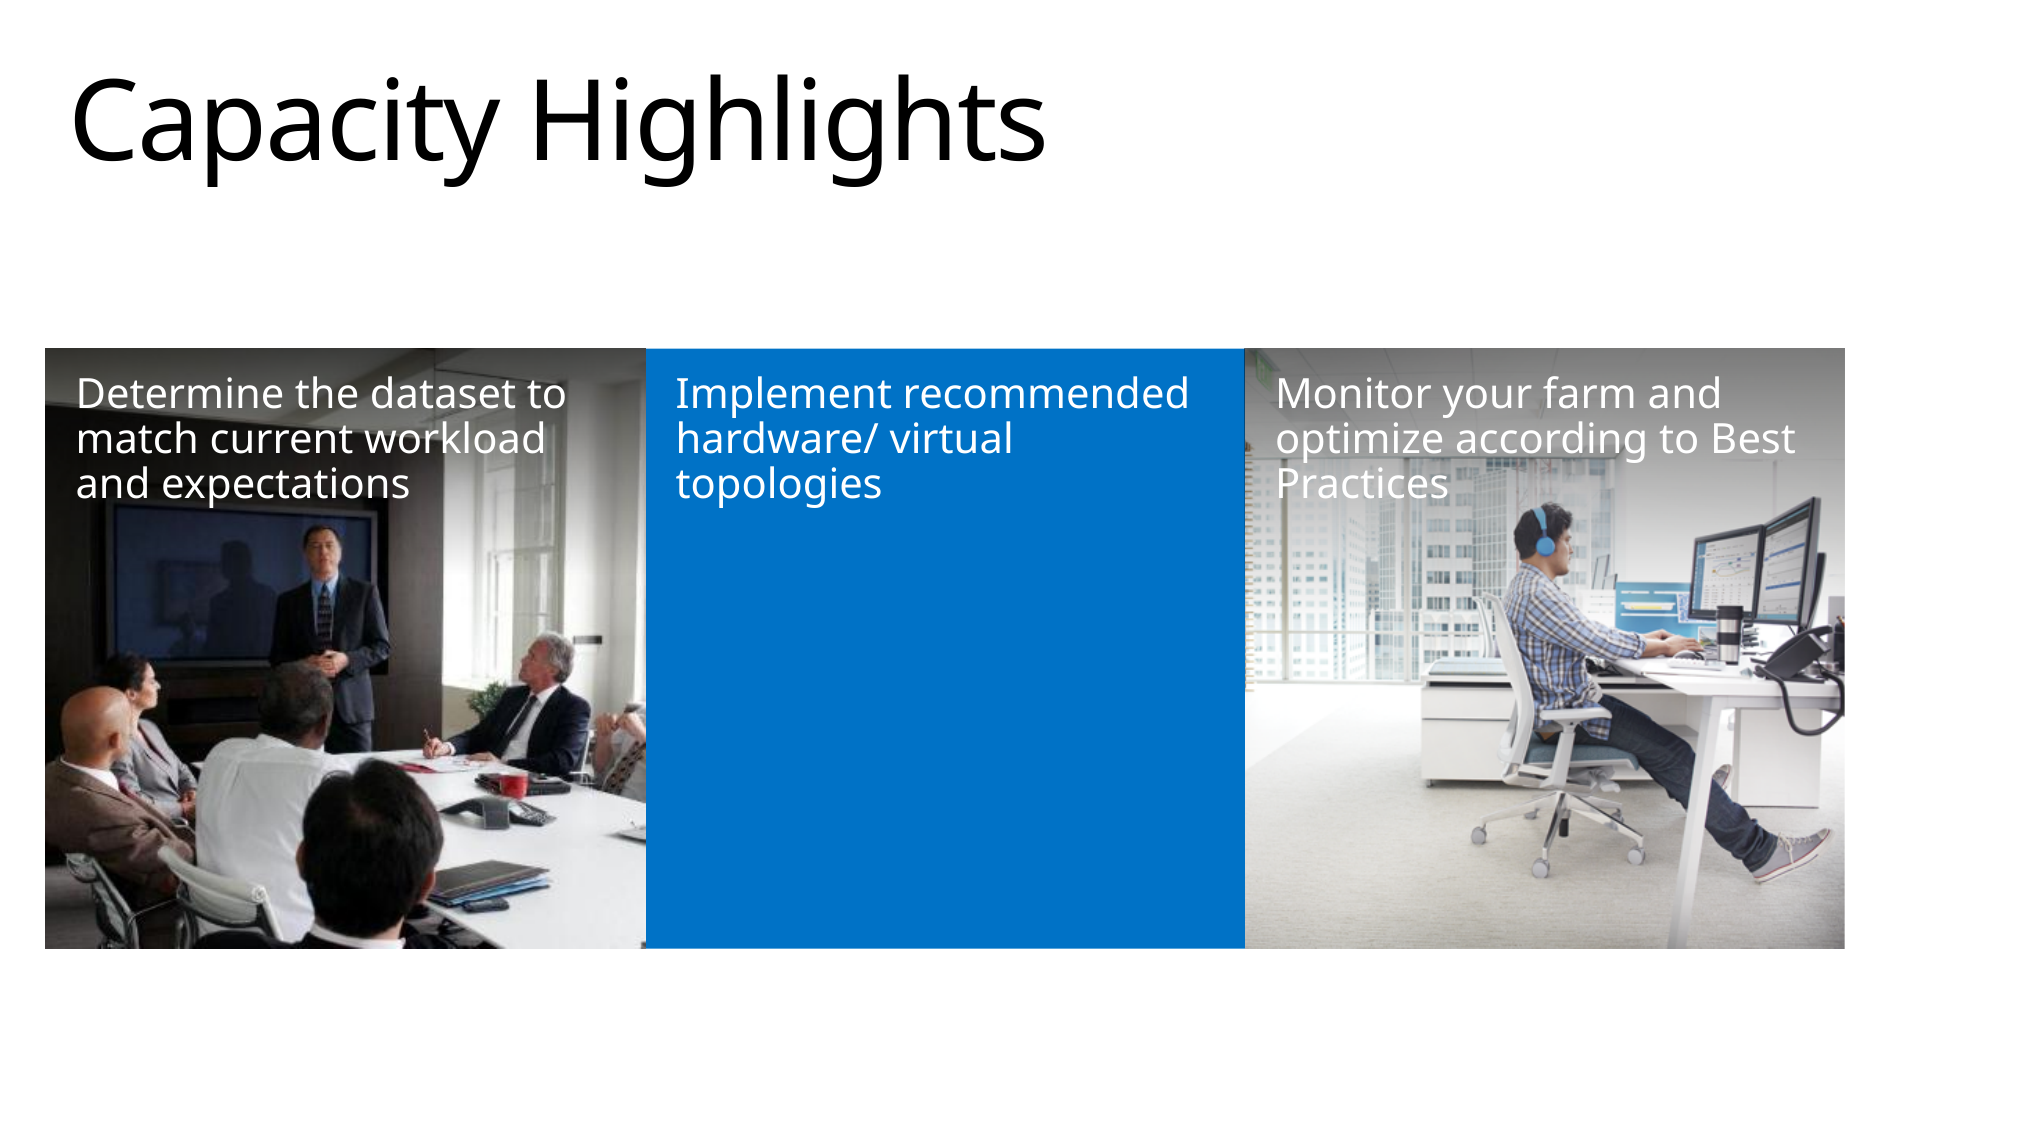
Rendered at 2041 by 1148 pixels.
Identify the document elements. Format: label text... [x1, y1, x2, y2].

text_box Implement recommended hardware/ virtual topologies [646, 348, 1244, 949]
picture [1244, 348, 1845, 949]
title Capacity Highlights [45, 48, 1996, 200]
picture [44, 348, 646, 949]
